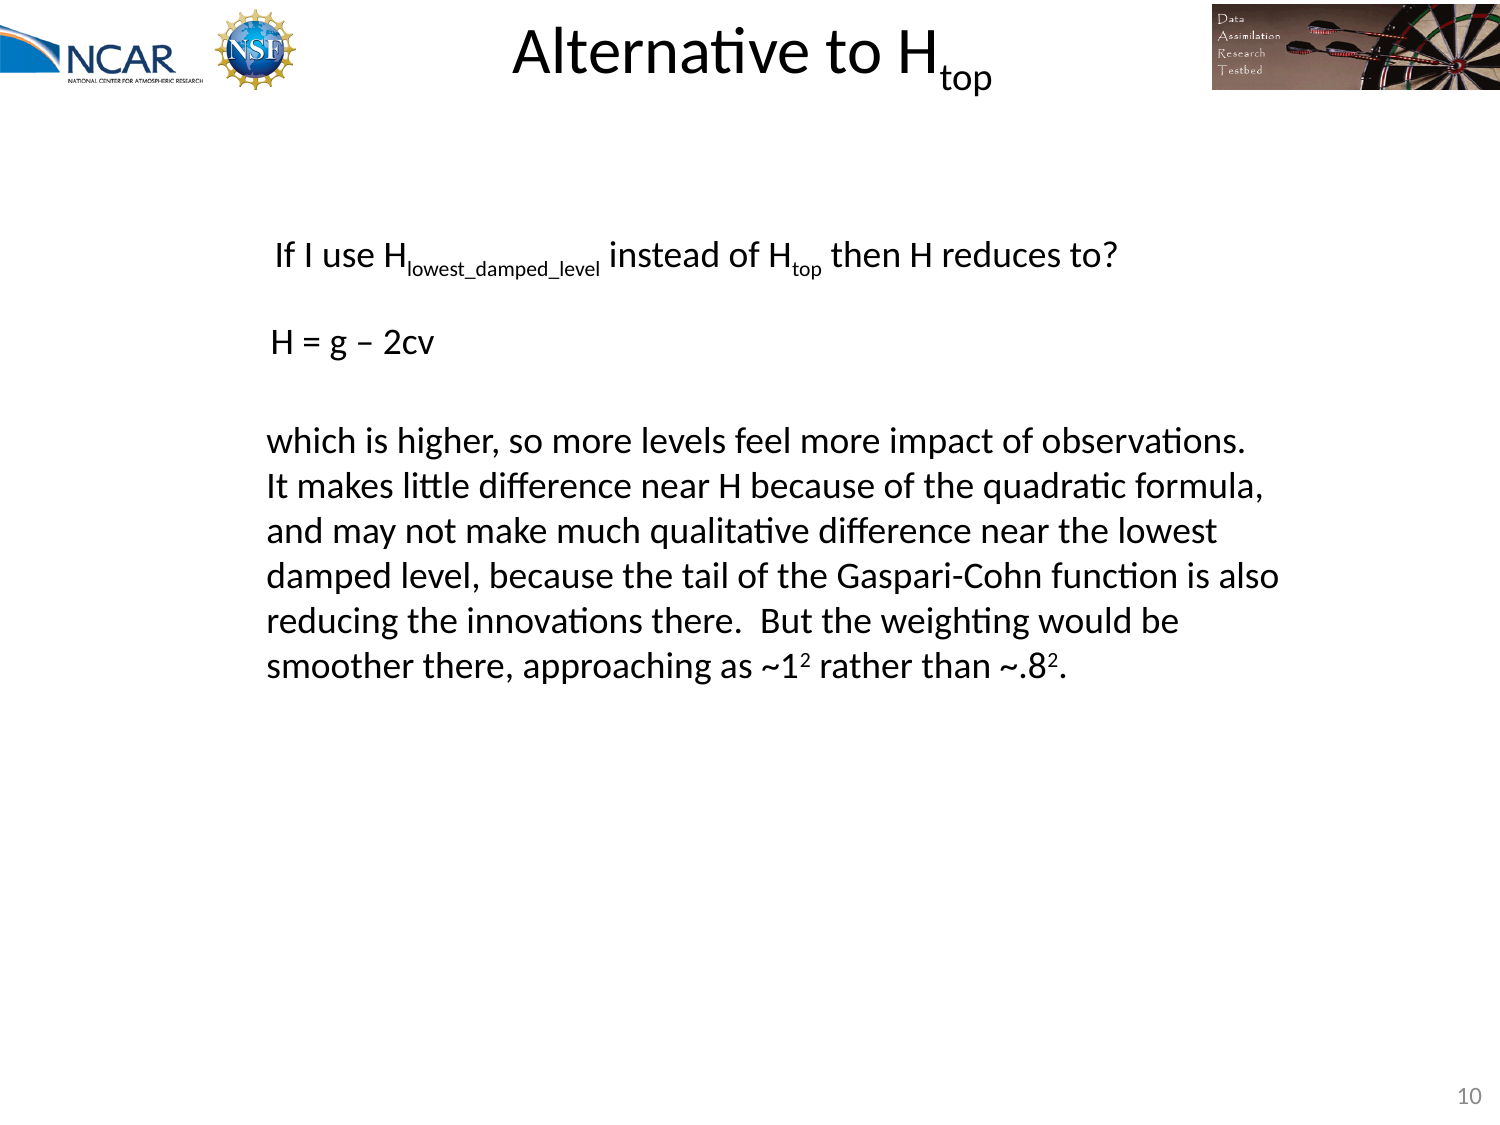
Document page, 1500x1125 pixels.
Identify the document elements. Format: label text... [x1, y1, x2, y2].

slide_number 10 [1425, 1064, 1498, 1125]
picture [1212, 4, 1500, 90]
text_box H = g – 2cv [255, 310, 450, 370]
text_box which is higher, so more levels feel more impact of observations. It makes little difference near H because of the quadratic formula, and may not make much qualitative difference near the lowest damped level, because the tail of the Gaspari-Cohn function is also reducing the innovations there. But the weighting would be smoother there, approaching as ~12 rather than ~.82. [251, 408, 1340, 784]
picture [0, 25, 203, 83]
picture [213, 7, 297, 91]
title Alternative to Htop [315, 3, 1190, 103]
text_box If I use Hlowest_damped_level instead of Htop then H reduces to? [259, 222, 1135, 289]
